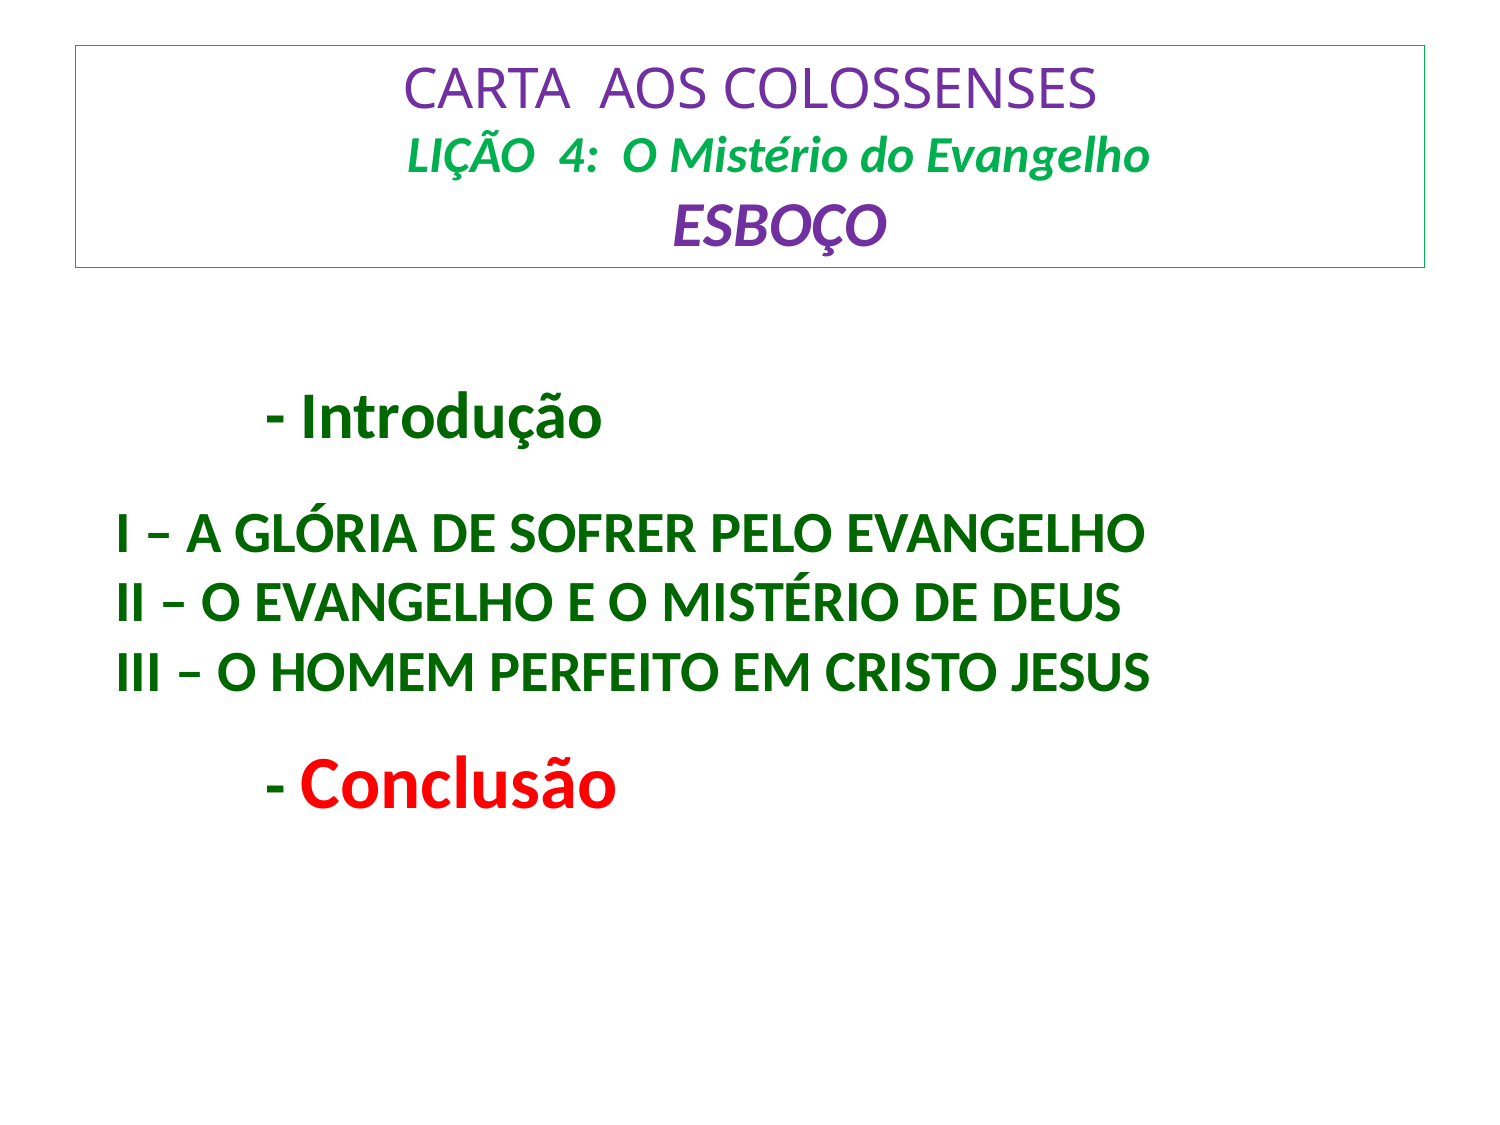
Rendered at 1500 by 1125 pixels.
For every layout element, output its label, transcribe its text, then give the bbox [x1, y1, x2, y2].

title CARTA AOS COLOSSENSES LIÇÃO 4: O Mistério do Evangelho ESBOÇO [75, 45, 1425, 268]
list - Introdução I – A GLÓRIA DE SOFRER PELO EVANGELHO II – O EVANGELHO E O MISTÉRIO DE DEUS III – O HOMEM PERFEITO EM CRISTO JESUS - Conclusão [100, 314, 1424, 975]
